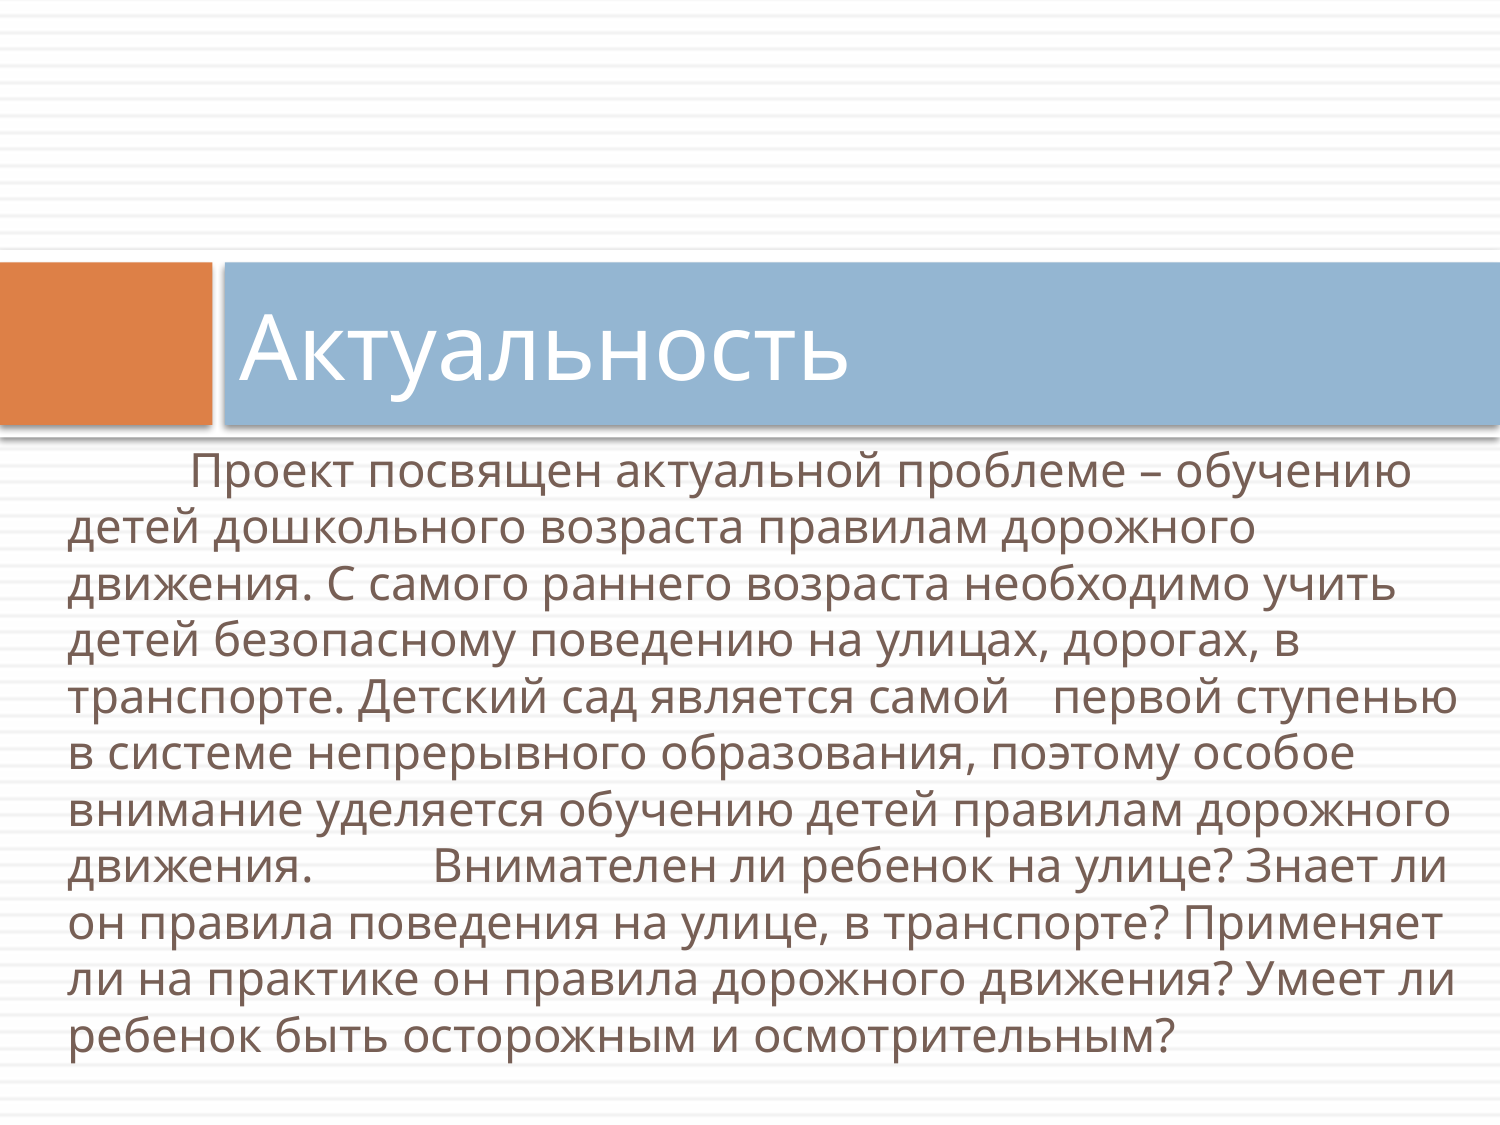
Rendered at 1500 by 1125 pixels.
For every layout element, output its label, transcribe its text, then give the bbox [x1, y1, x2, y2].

list Проект посвящен актуальной проблеме – обучению детей дошкольного возраста правилам дорожного движения. С самого раннего возраста необходимо учить детей безопасному поведению на улицах, дорогах, в транспорте. Детский сад является самой первой ступенью в системе непрерывного образования, поэтому особое внимание уделяется обучению детей правилам дорожного движения. Внимателен ли ребенок на улице? Знает ли он правила поведения на улице, в транспорте? Применяет ли на практике он правила дорожного движения? Умеет ли ребенок быть осторожным и осмотрительным? [53, 432, 1483, 1094]
title Актуальность [225, 262, 1475, 425]
